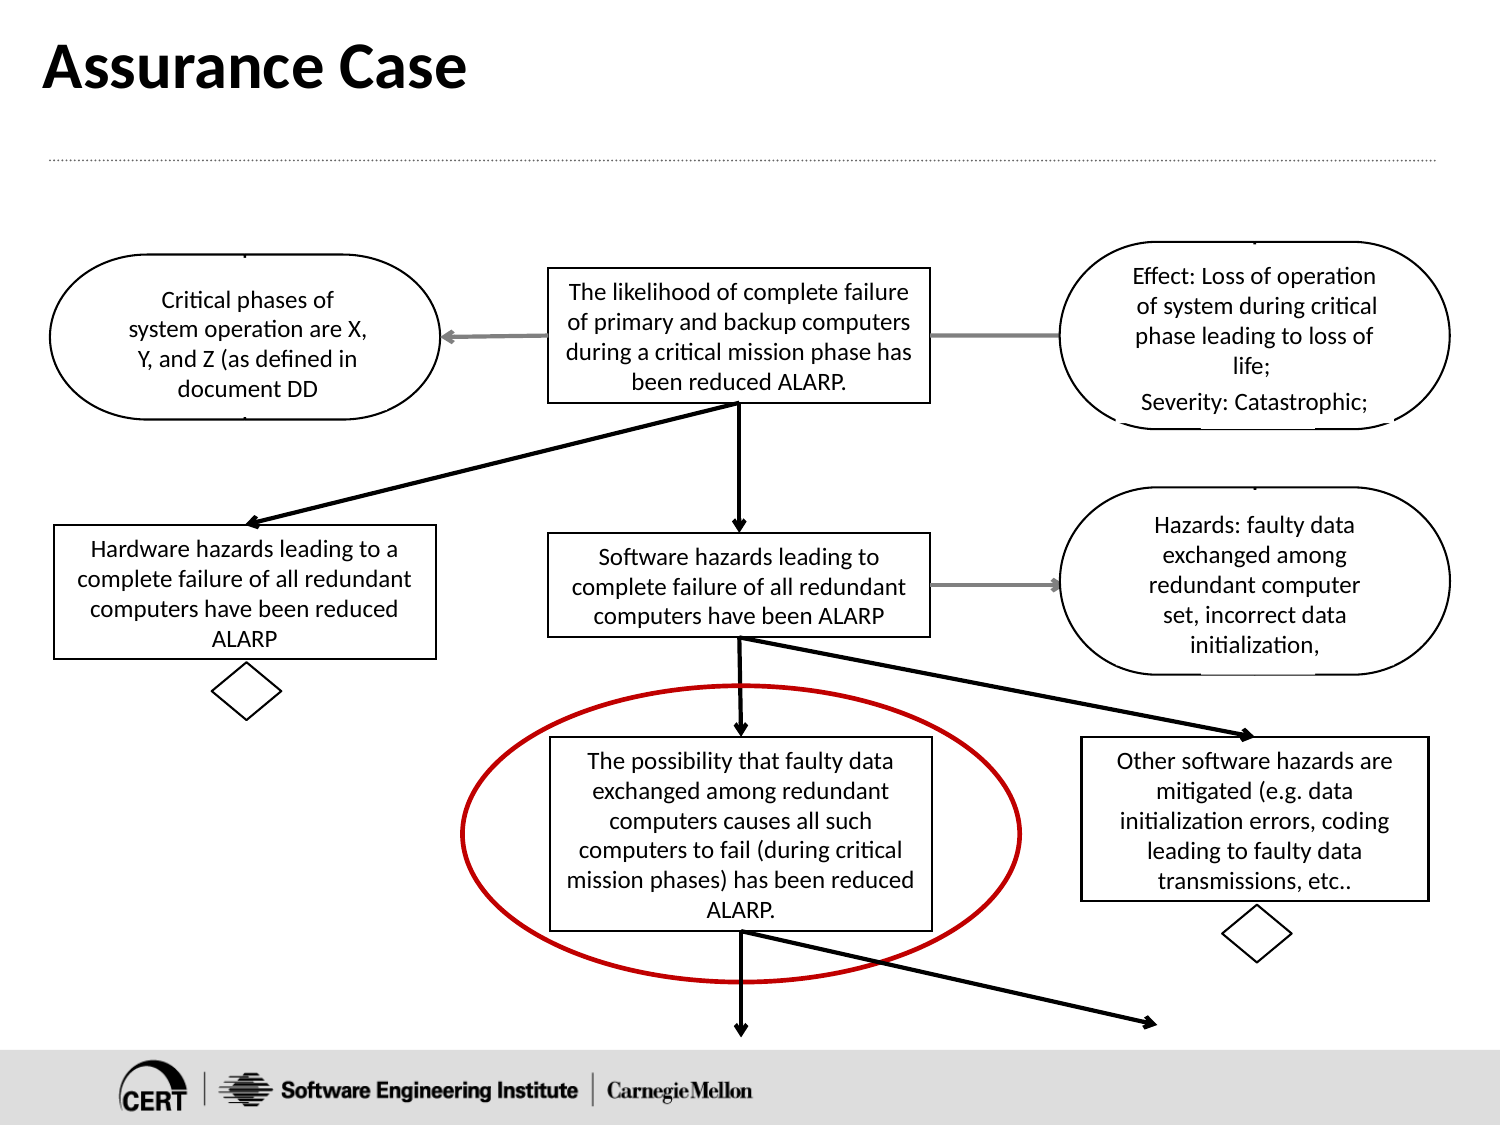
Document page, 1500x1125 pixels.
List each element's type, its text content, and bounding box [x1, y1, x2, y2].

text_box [244, 400, 740, 527]
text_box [739, 635, 1256, 740]
text_box [1222, 904, 1292, 963]
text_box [49, 254, 441, 420]
text_box [462, 685, 1020, 983]
text_box [211, 662, 282, 721]
title Assurance Case [42, 37, 1434, 155]
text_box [740, 928, 1158, 1026]
text_box Software hazards leading to complete failure of all redundant computers have been ALARP [548, 532, 931, 638]
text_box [1059, 241, 1450, 430]
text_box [1059, 487, 1451, 675]
text_box The likelihood of complete failure of primary and backup computers during a critical mission phase has been reduced ALARP. [548, 268, 931, 403]
text_box Hardware hazards leading to a complete failure of all redundant computers have been reduced ALARP [53, 524, 436, 660]
text_box Other software hazards are mitigated (e.g. data initialization errors, coding leading to faulty data transmissions, etc.. [1081, 737, 1429, 902]
picture [102, 1056, 765, 1117]
